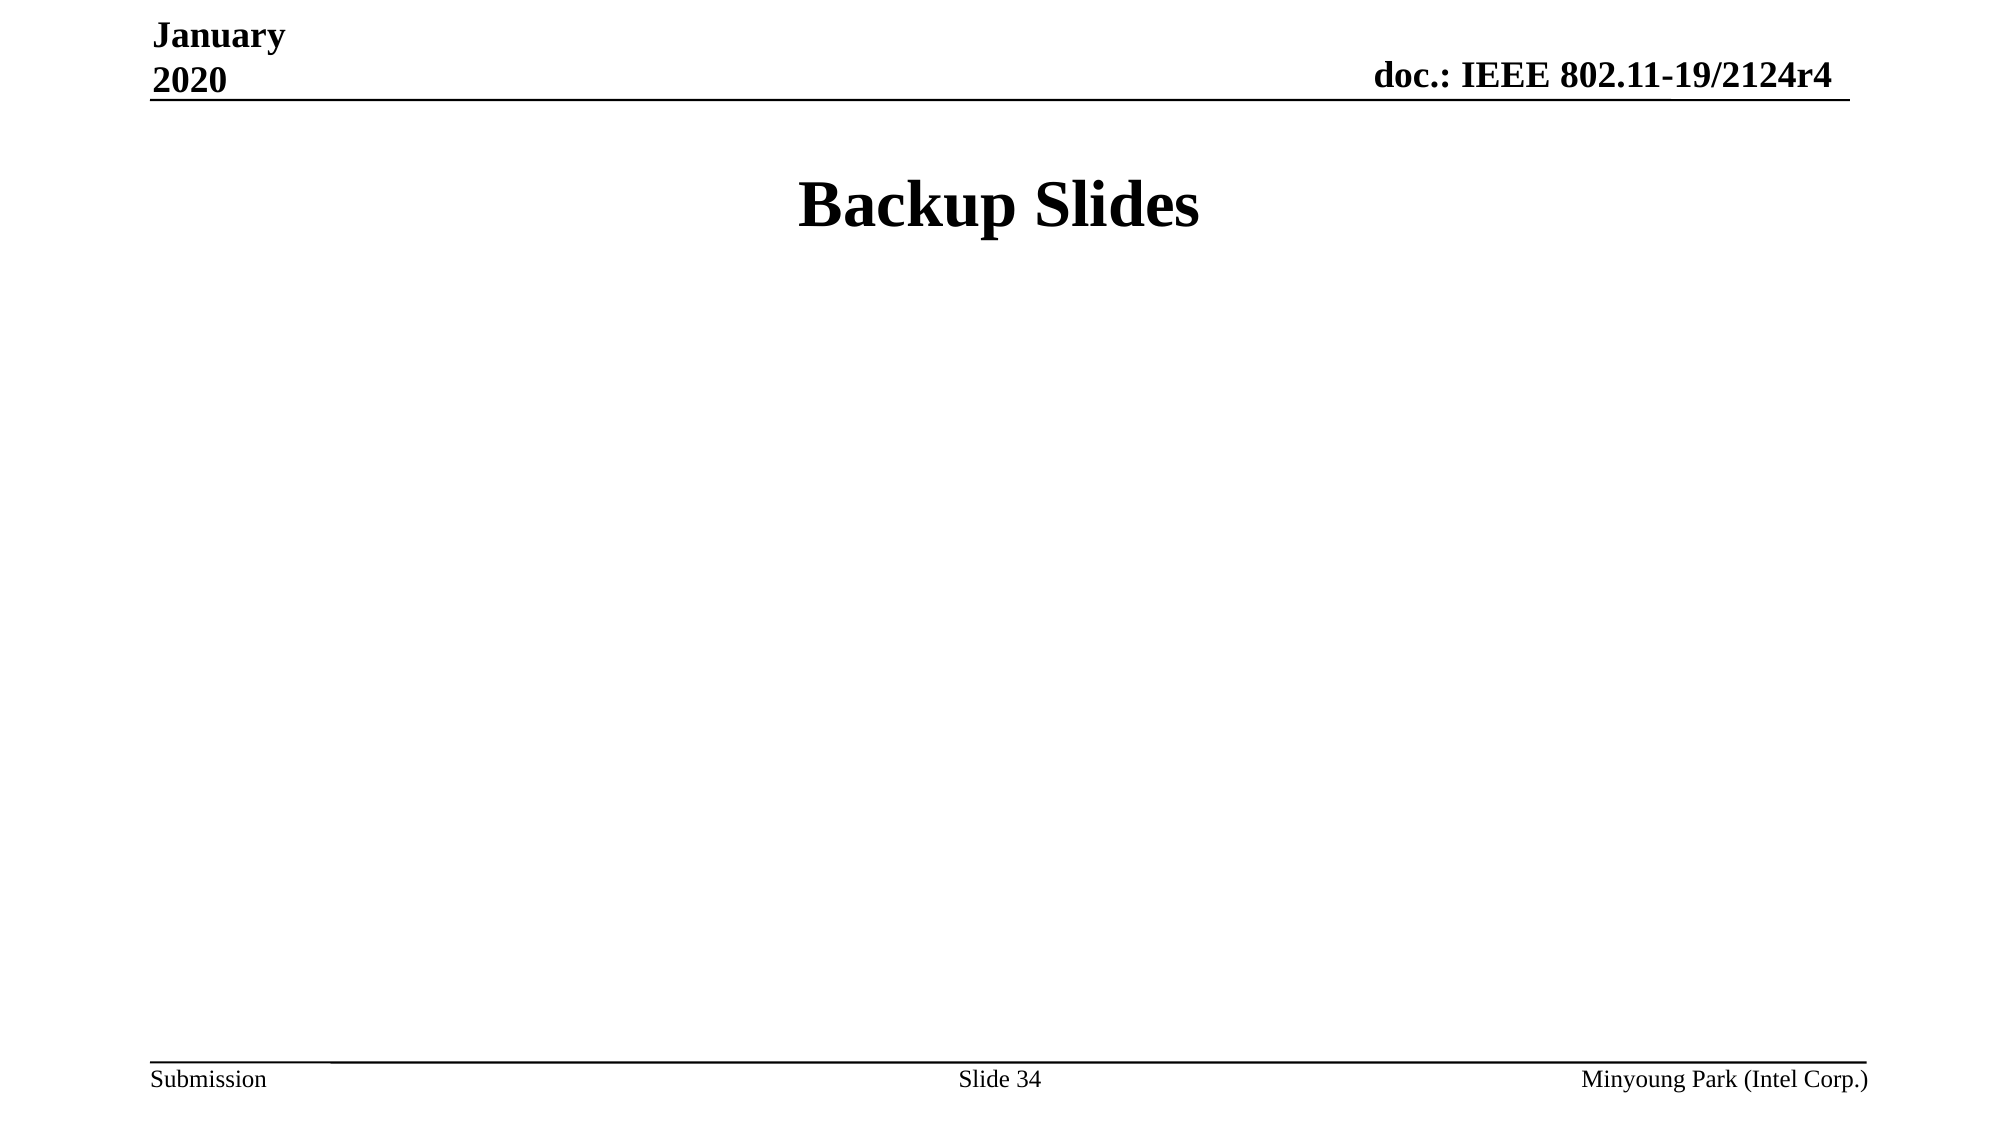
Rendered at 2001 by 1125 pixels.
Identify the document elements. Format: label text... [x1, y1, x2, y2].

title Backup Slides [150, 112, 1850, 288]
footer Minyoung Park (Intel Corp.) [1266, 1061, 1869, 1093]
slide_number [152, 54, 347, 101]
slide_number Slide 34 [957, 1061, 1042, 1093]
